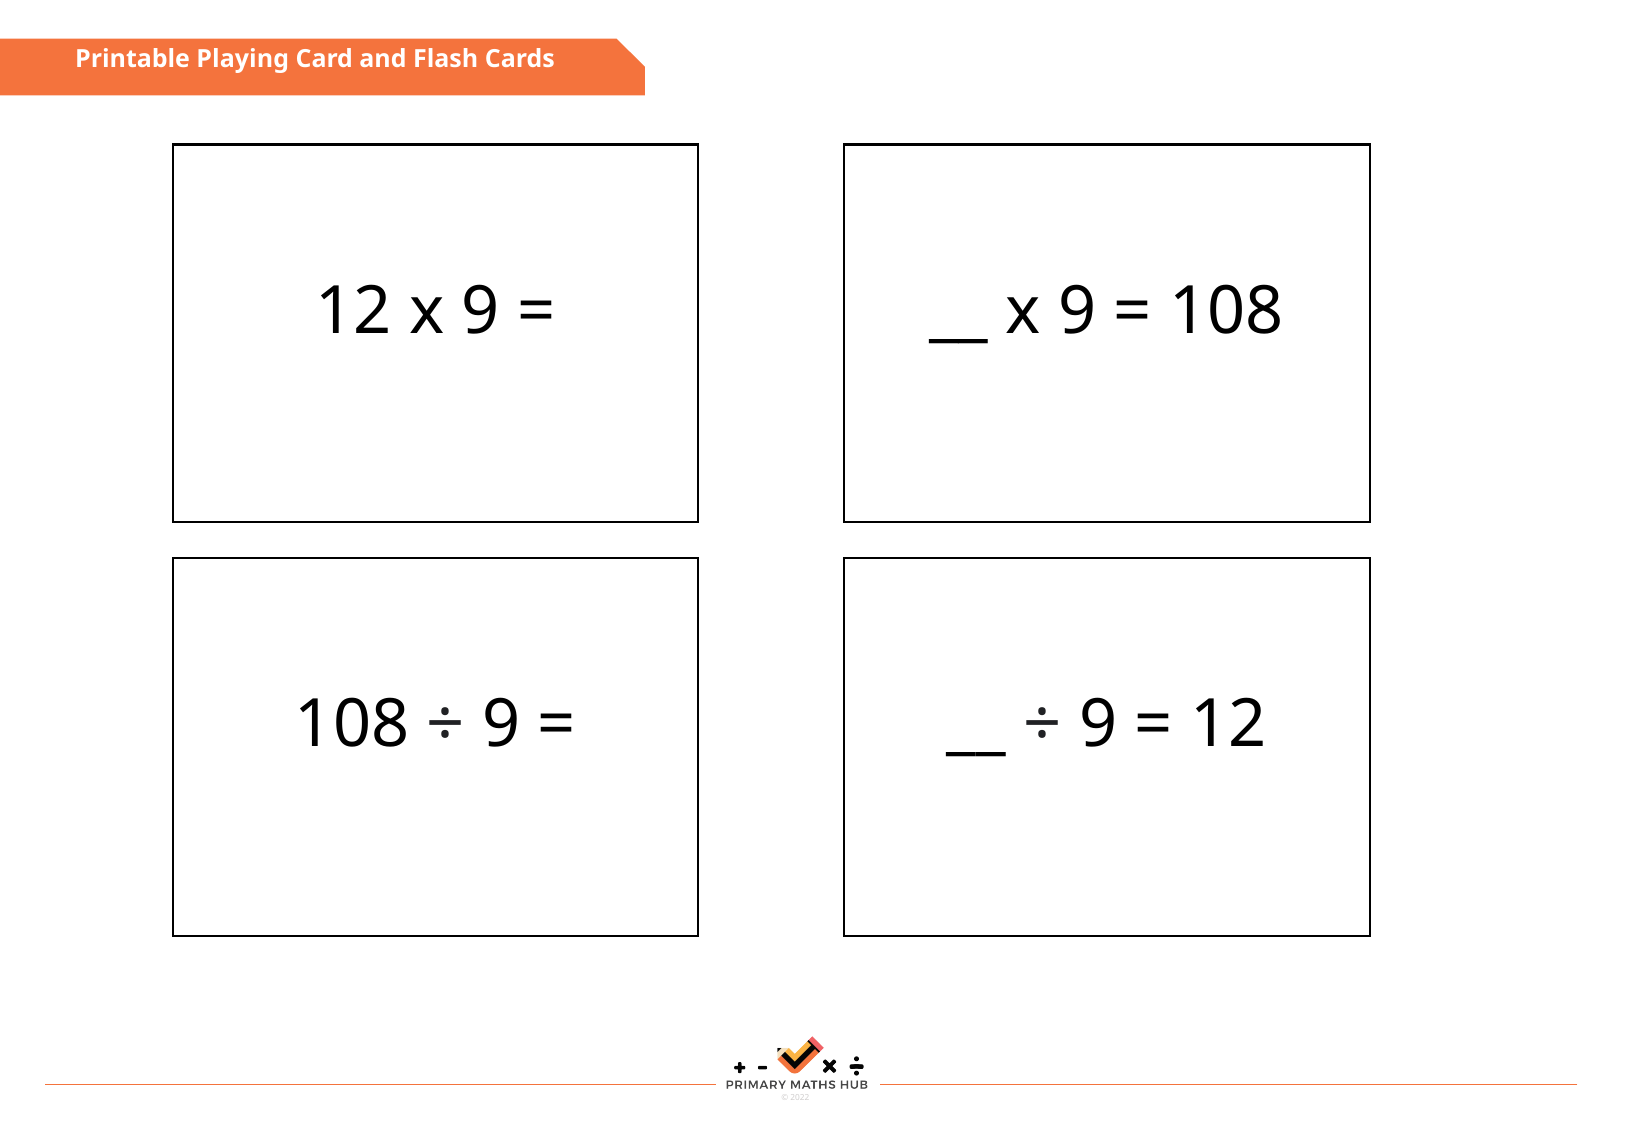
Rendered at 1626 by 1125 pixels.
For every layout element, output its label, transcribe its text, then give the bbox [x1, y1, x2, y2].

text_box __ ÷ 9 = 12 [844, 672, 1370, 768]
text_box Printable Playing Card and Flash Cards [0, 37, 646, 97]
text_box 108 ÷ 9 = [172, 672, 699, 768]
text_box [172, 557, 699, 672]
text_box 12 x 9 = [172, 259, 699, 355]
text_box [172, 768, 699, 937]
text_box [843, 557, 1371, 937]
text_box © 2022 [720, 1084, 870, 1110]
text_box [172, 143, 699, 259]
text_box [843, 143, 1371, 523]
text_box __ x 9 = 108 [844, 259, 1370, 355]
picture [722, 1034, 872, 1094]
text_box [172, 355, 699, 523]
